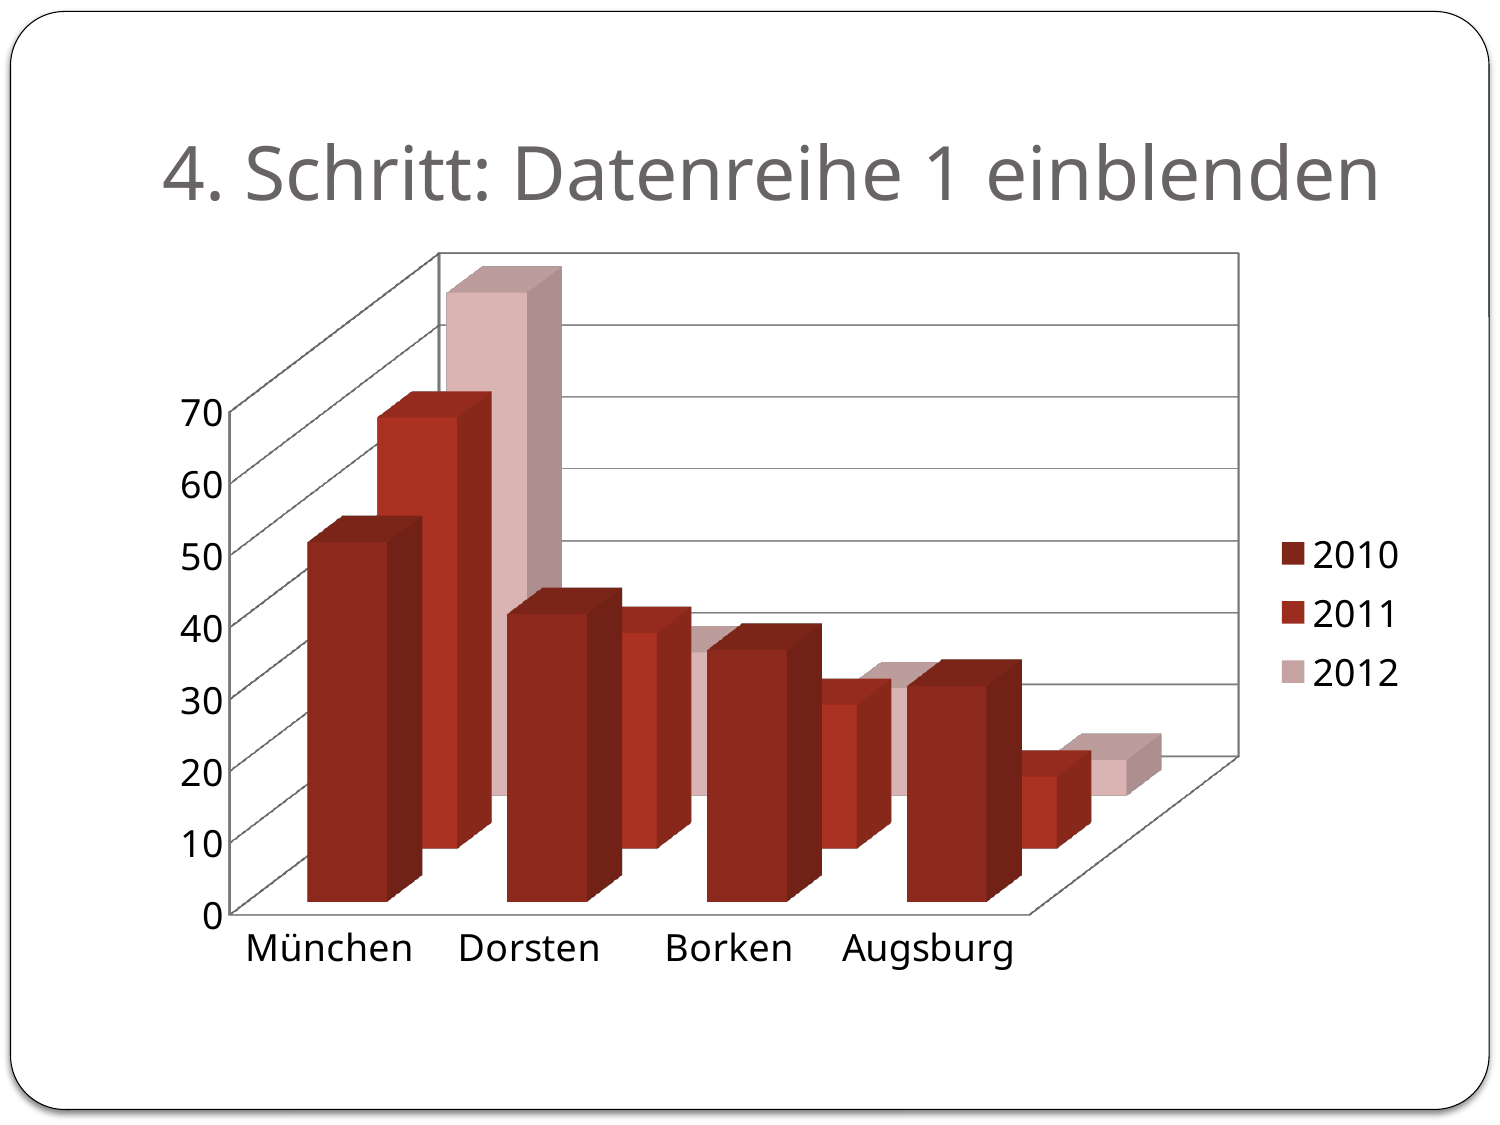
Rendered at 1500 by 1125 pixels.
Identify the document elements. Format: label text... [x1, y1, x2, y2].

title 4. Schritt: Datenreihe 1 einblenden [147, 42, 1423, 231]
chart [149, 237, 1426, 988]
